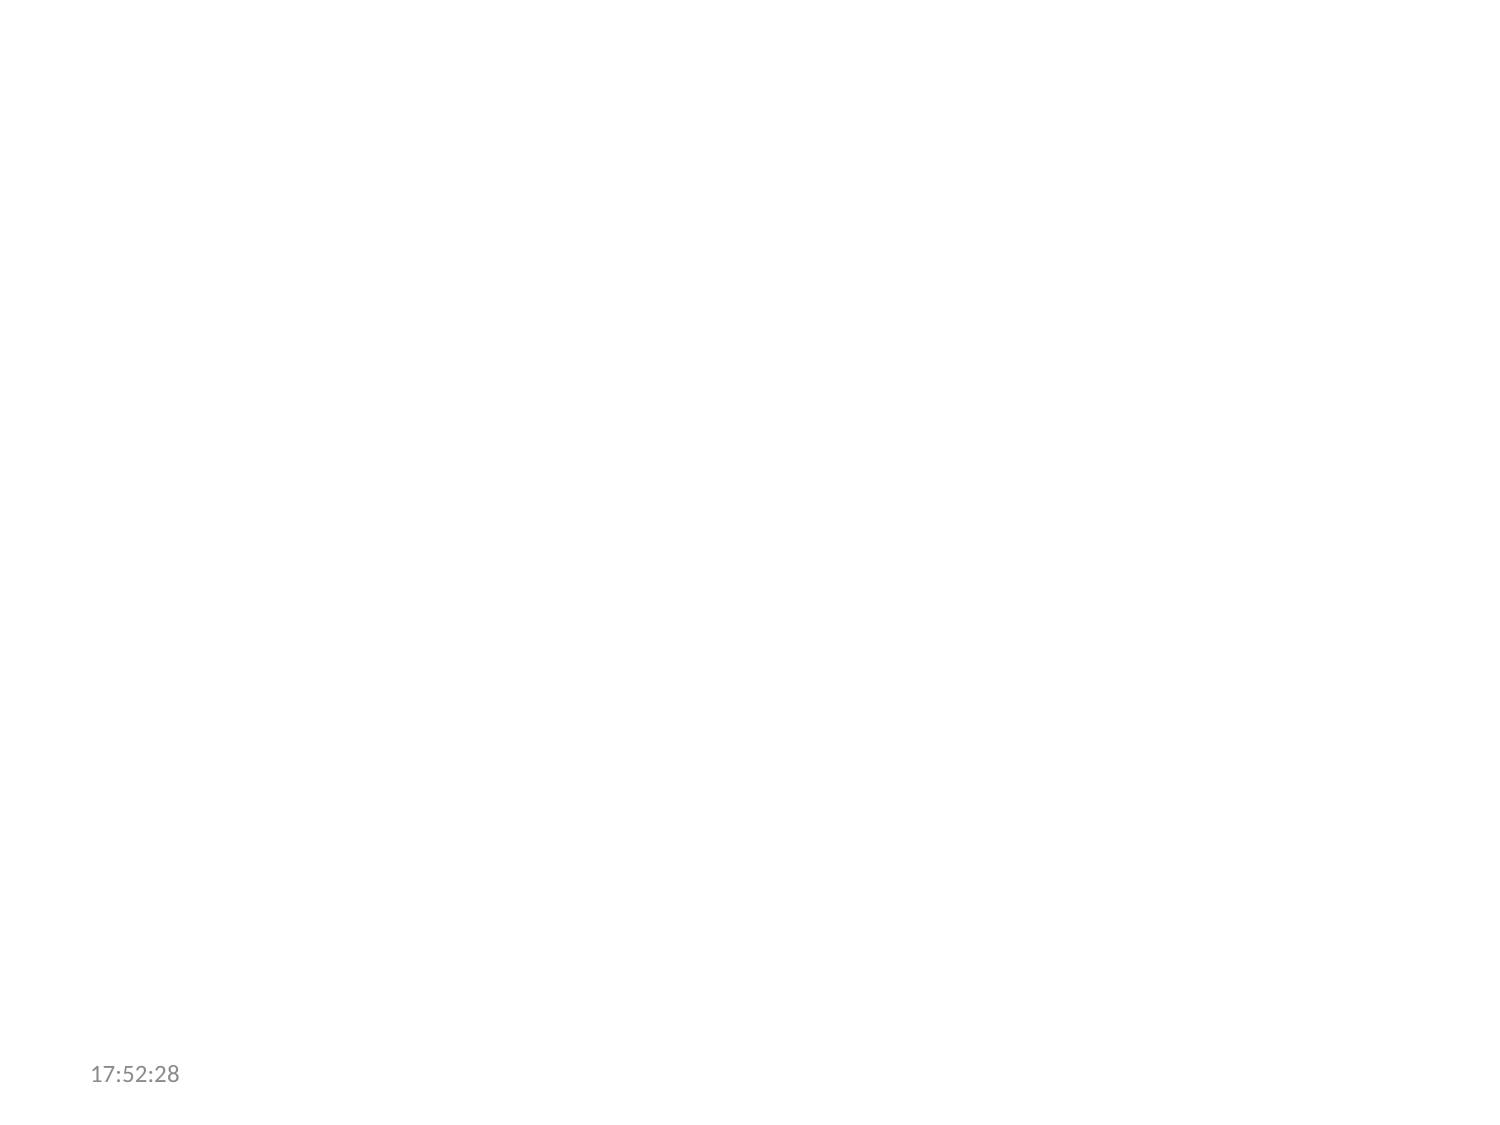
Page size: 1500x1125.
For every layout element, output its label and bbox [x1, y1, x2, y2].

slide_number [75, 1042, 425, 1103]
